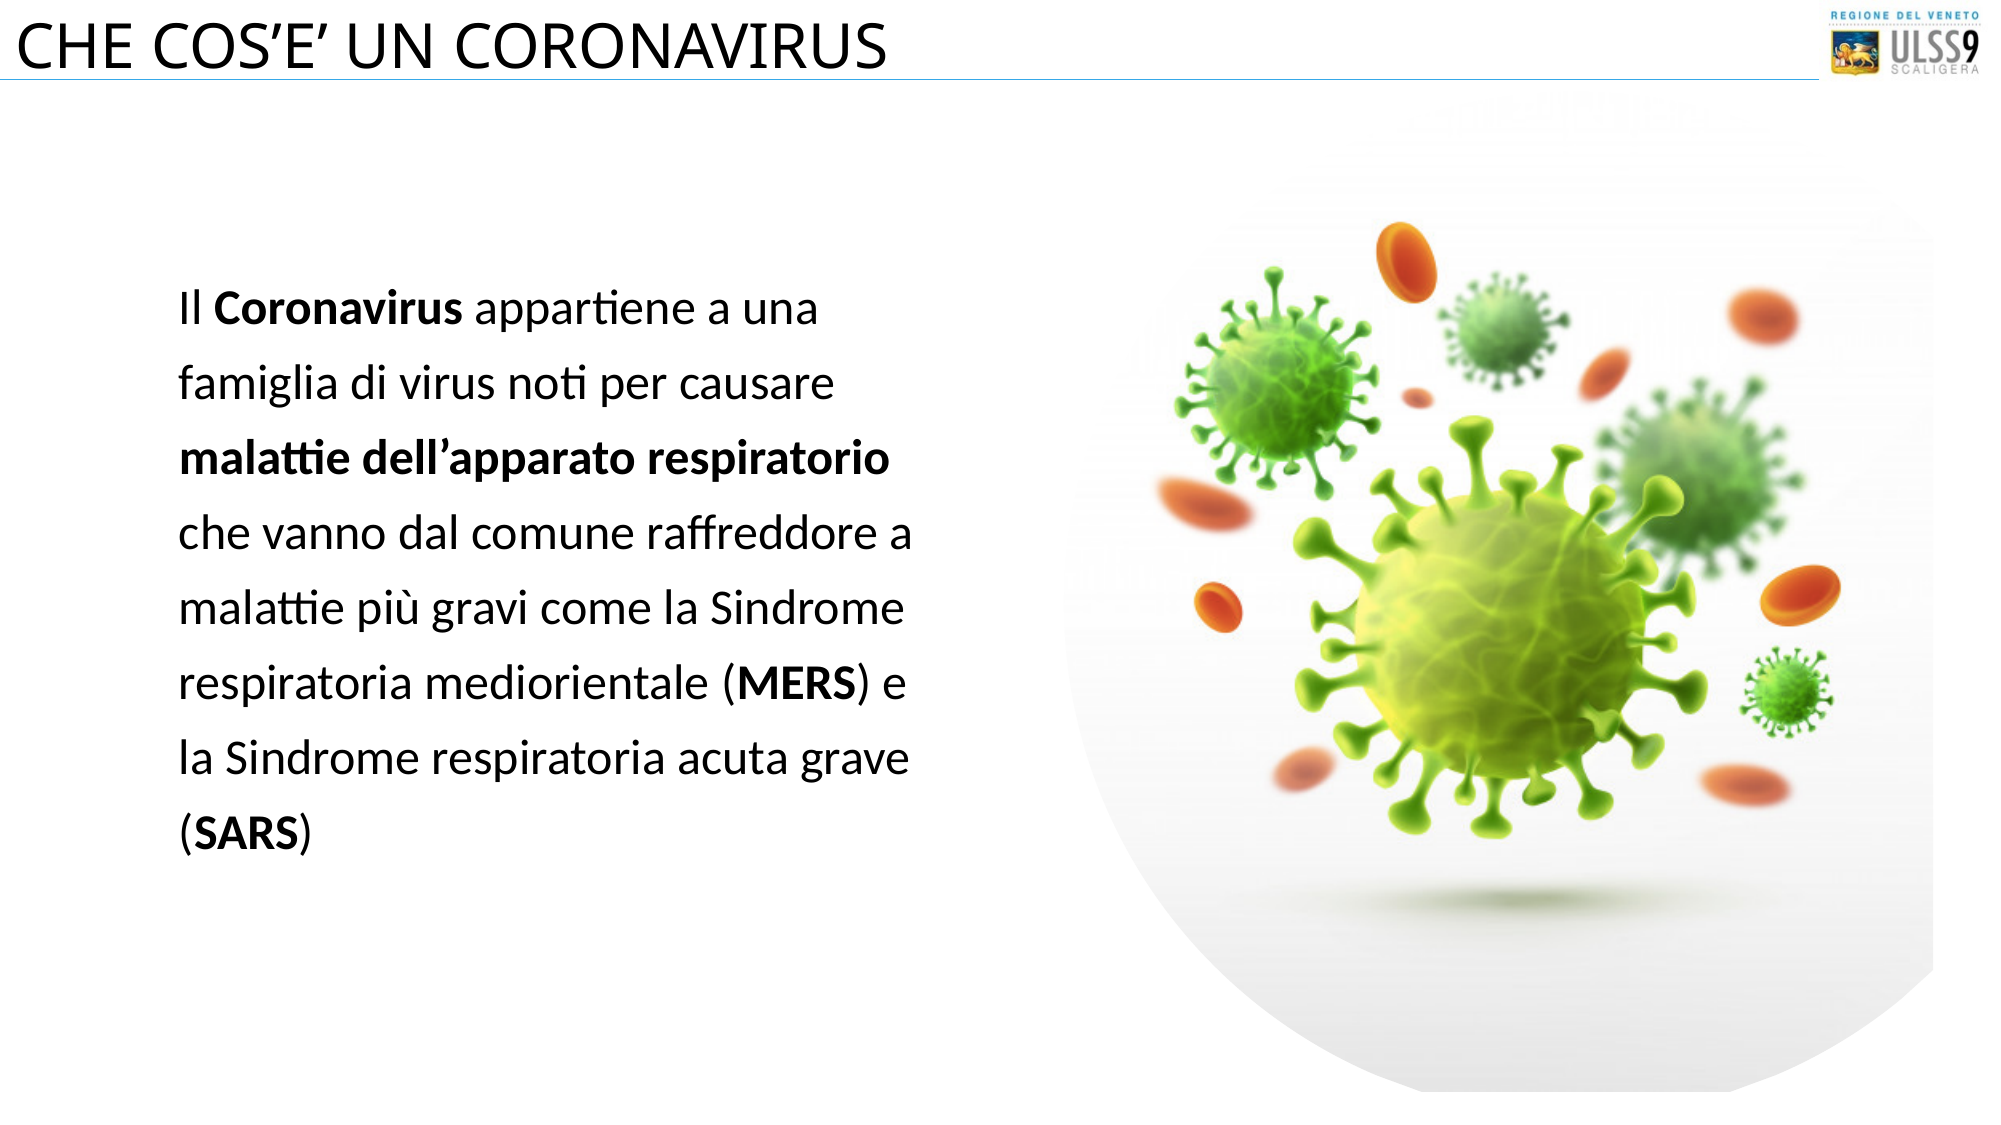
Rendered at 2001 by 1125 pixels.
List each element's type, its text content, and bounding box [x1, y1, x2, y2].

picture [1819, 0, 1990, 82]
picture [1063, 91, 1934, 1093]
title CHE COS’E’ UN CORONAVIRUS [0, 0, 1787, 92]
text_box Il Coronavirus appartiene a una famiglia di virus noti per causare malattie dell’apparato respiratorio che vanno dal comune raffreddore a malattie più gravi come la Sindrome respiratoria mediorientale (MERS) e la Sindrome respiratoria acuta grave (SARS) [163, 251, 936, 874]
